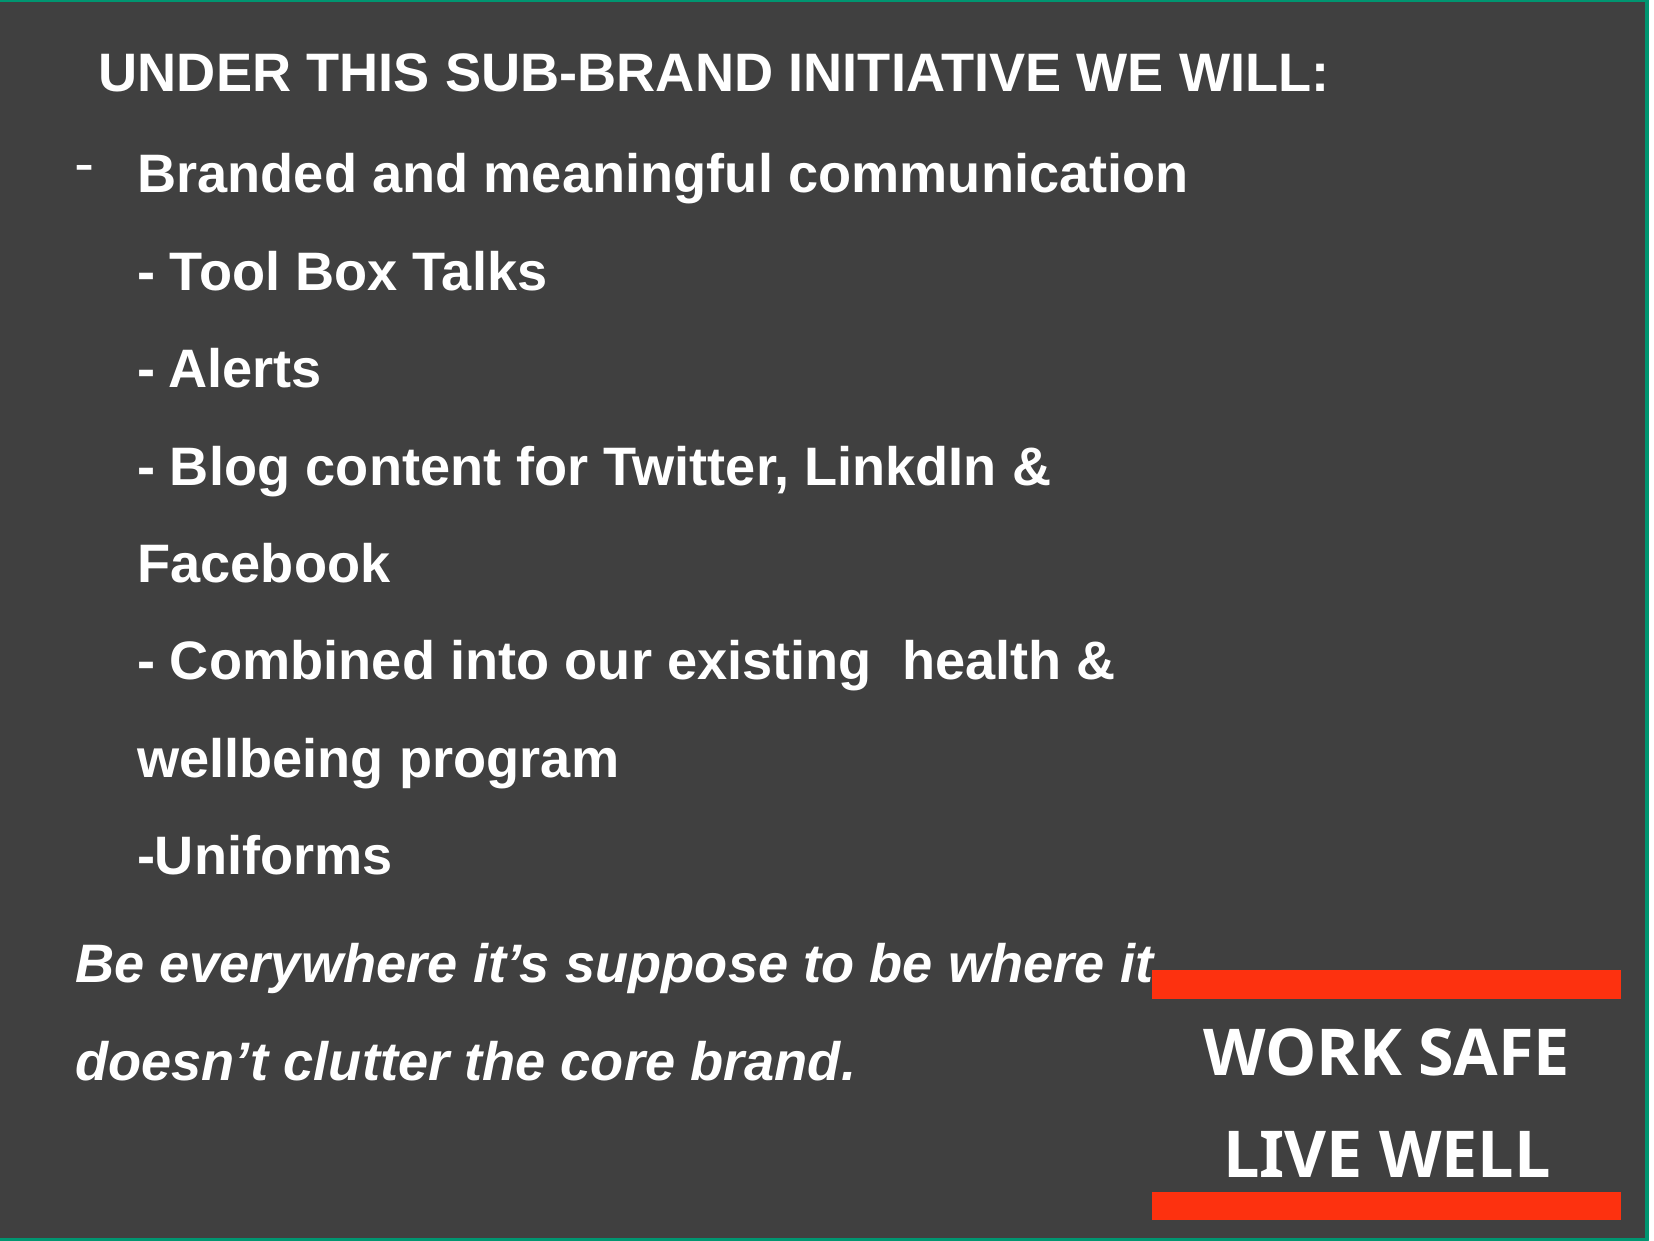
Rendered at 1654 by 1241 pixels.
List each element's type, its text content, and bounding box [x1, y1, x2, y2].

text_box UNDER THIS SUB-BRAND INITIATIVE WE WILL: [58, 76, 1387, 214]
text_box Branded and meaningful communication - Tool Box Talks - Alerts - Blog content for Twitter, LinkdIn & Facebook - Combined into our existing health & wellbeing program -Uniforms Be everywhere it’s suppose to be where it doesn’t clutter the core brand. [58, 600, 1244, 738]
subtitle WORK SAFE LIVE WELL [1152, 1075, 1622, 1205]
text_box [0, 0, 1649, 1241]
